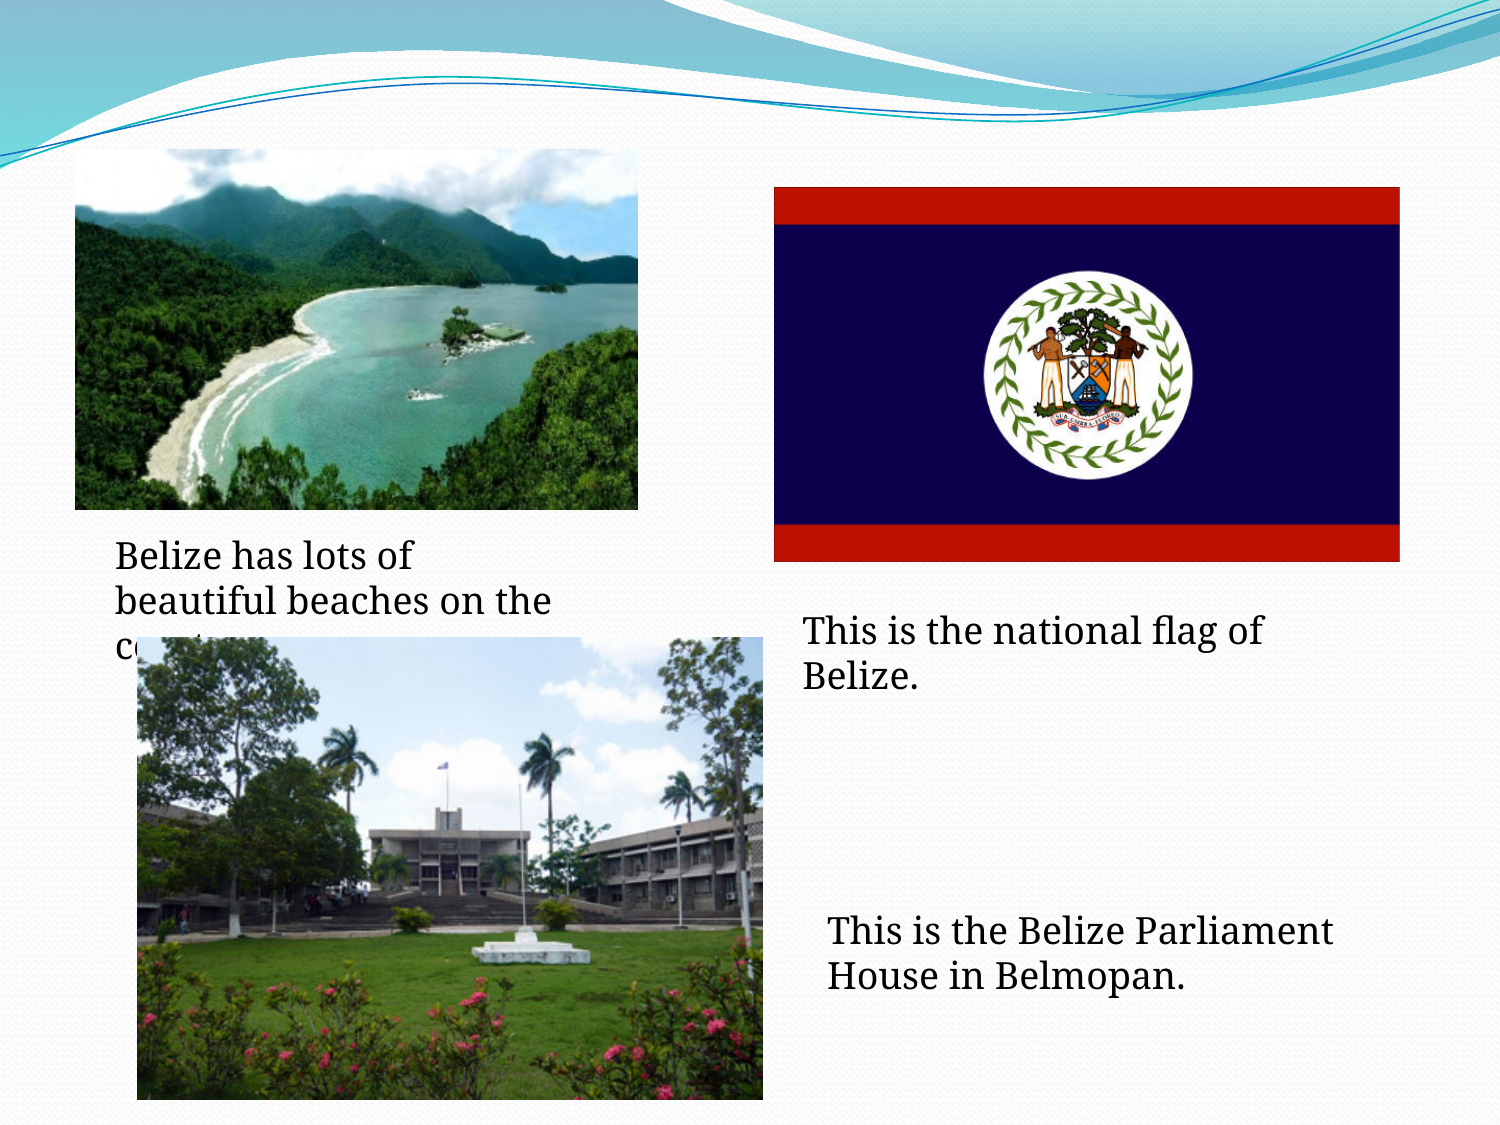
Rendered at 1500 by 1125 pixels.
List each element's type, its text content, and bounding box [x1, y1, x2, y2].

picture [74, 149, 638, 510]
text_box Belize has lots of beautiful beaches on the coasts. [99, 524, 588, 675]
picture [137, 637, 763, 1101]
picture [774, 187, 1401, 562]
text_box This is the Belize Parliament House in Belmopan. [812, 899, 1400, 1005]
text_box This is the national flag of Belize. [787, 599, 1363, 705]
